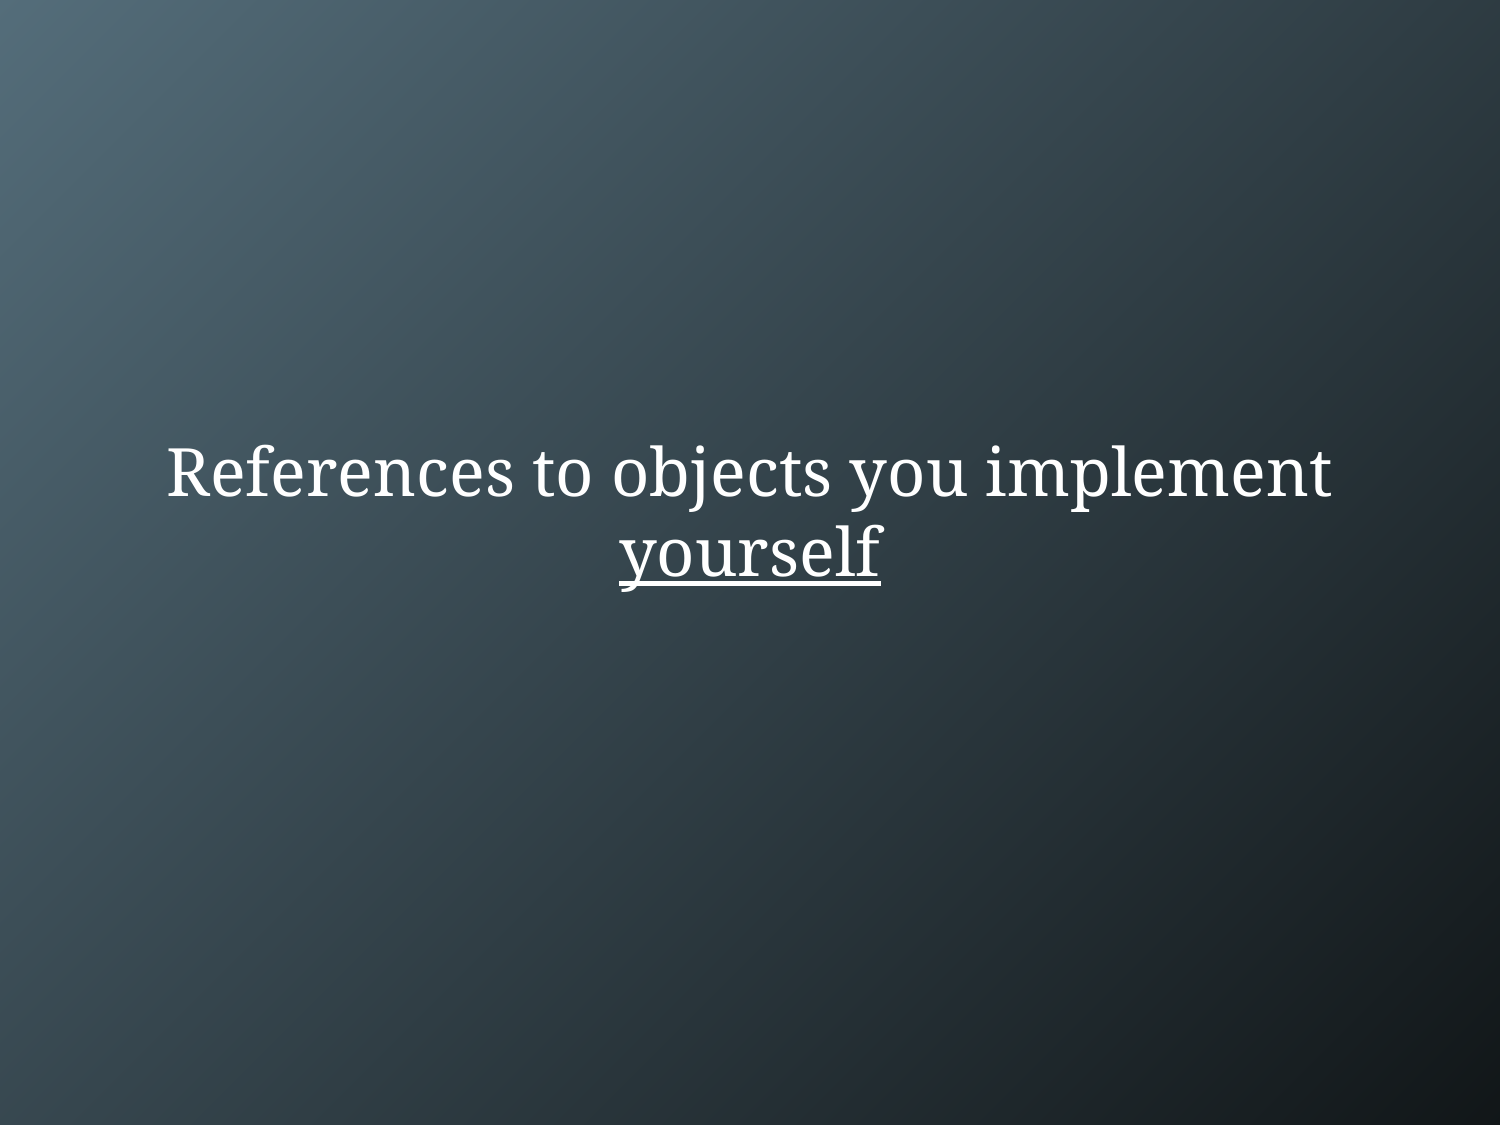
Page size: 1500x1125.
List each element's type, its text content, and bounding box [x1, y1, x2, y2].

title References to objects you implement yourself [112, 326, 1388, 693]
